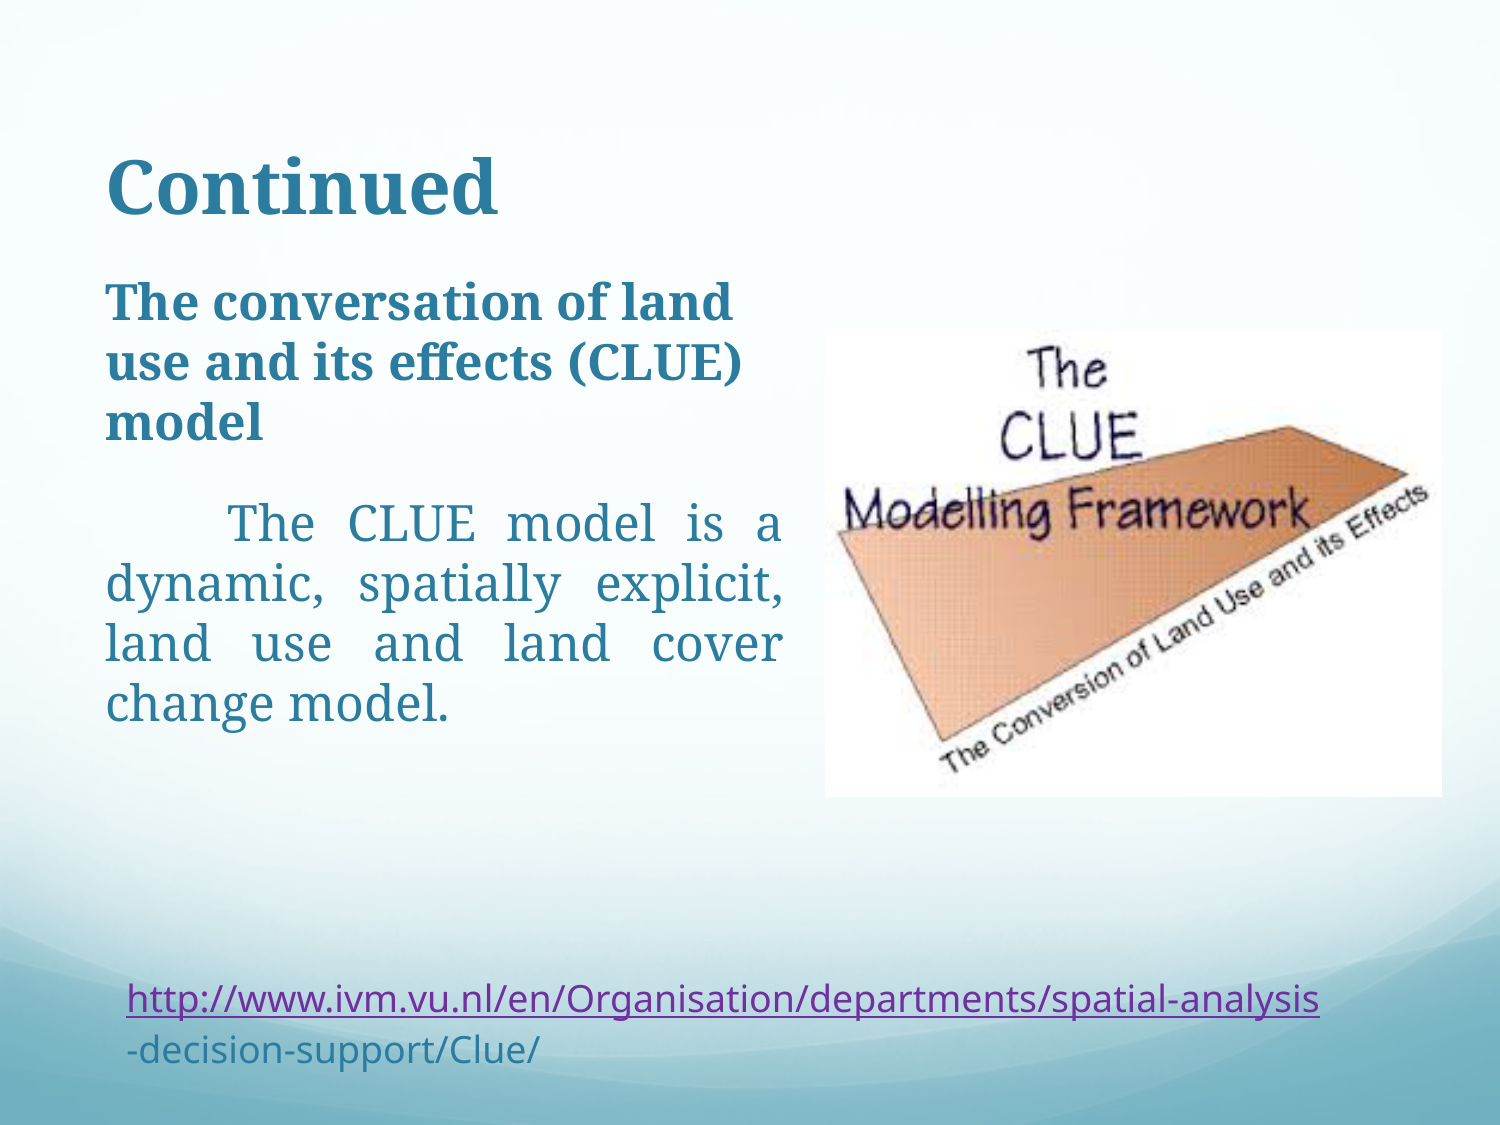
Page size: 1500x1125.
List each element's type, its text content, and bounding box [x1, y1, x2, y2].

picture [824, 330, 1442, 797]
title Continued [90, 17, 1410, 237]
text_box http://www.ivm.vu.nl/en/Organisation/departments/spatial-analysis -decision-support/Clue/ [111, 967, 1335, 1079]
list The conversation of land use and its effects (CLUE) model The CLUE model is a dynamic, spatially explicit, land use and land cover change model. [90, 262, 800, 975]
